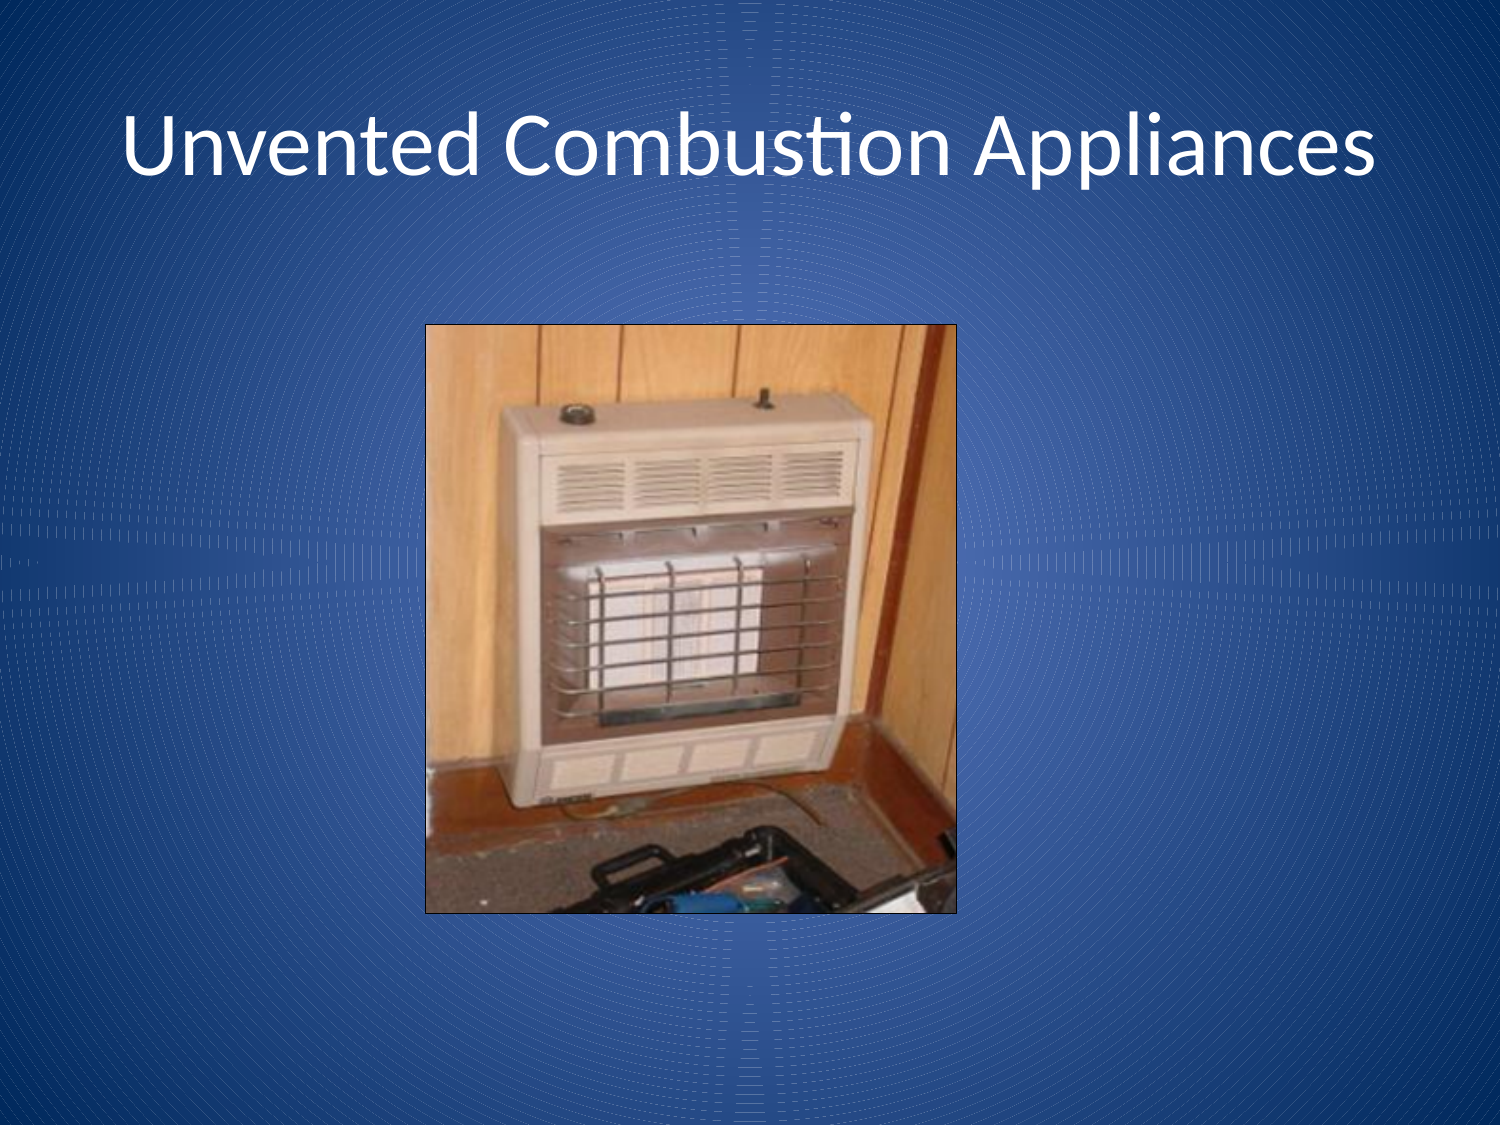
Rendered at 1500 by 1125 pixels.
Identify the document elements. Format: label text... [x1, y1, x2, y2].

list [424, 324, 957, 914]
title Unvented Combustion Appliances [75, 45, 1425, 233]
